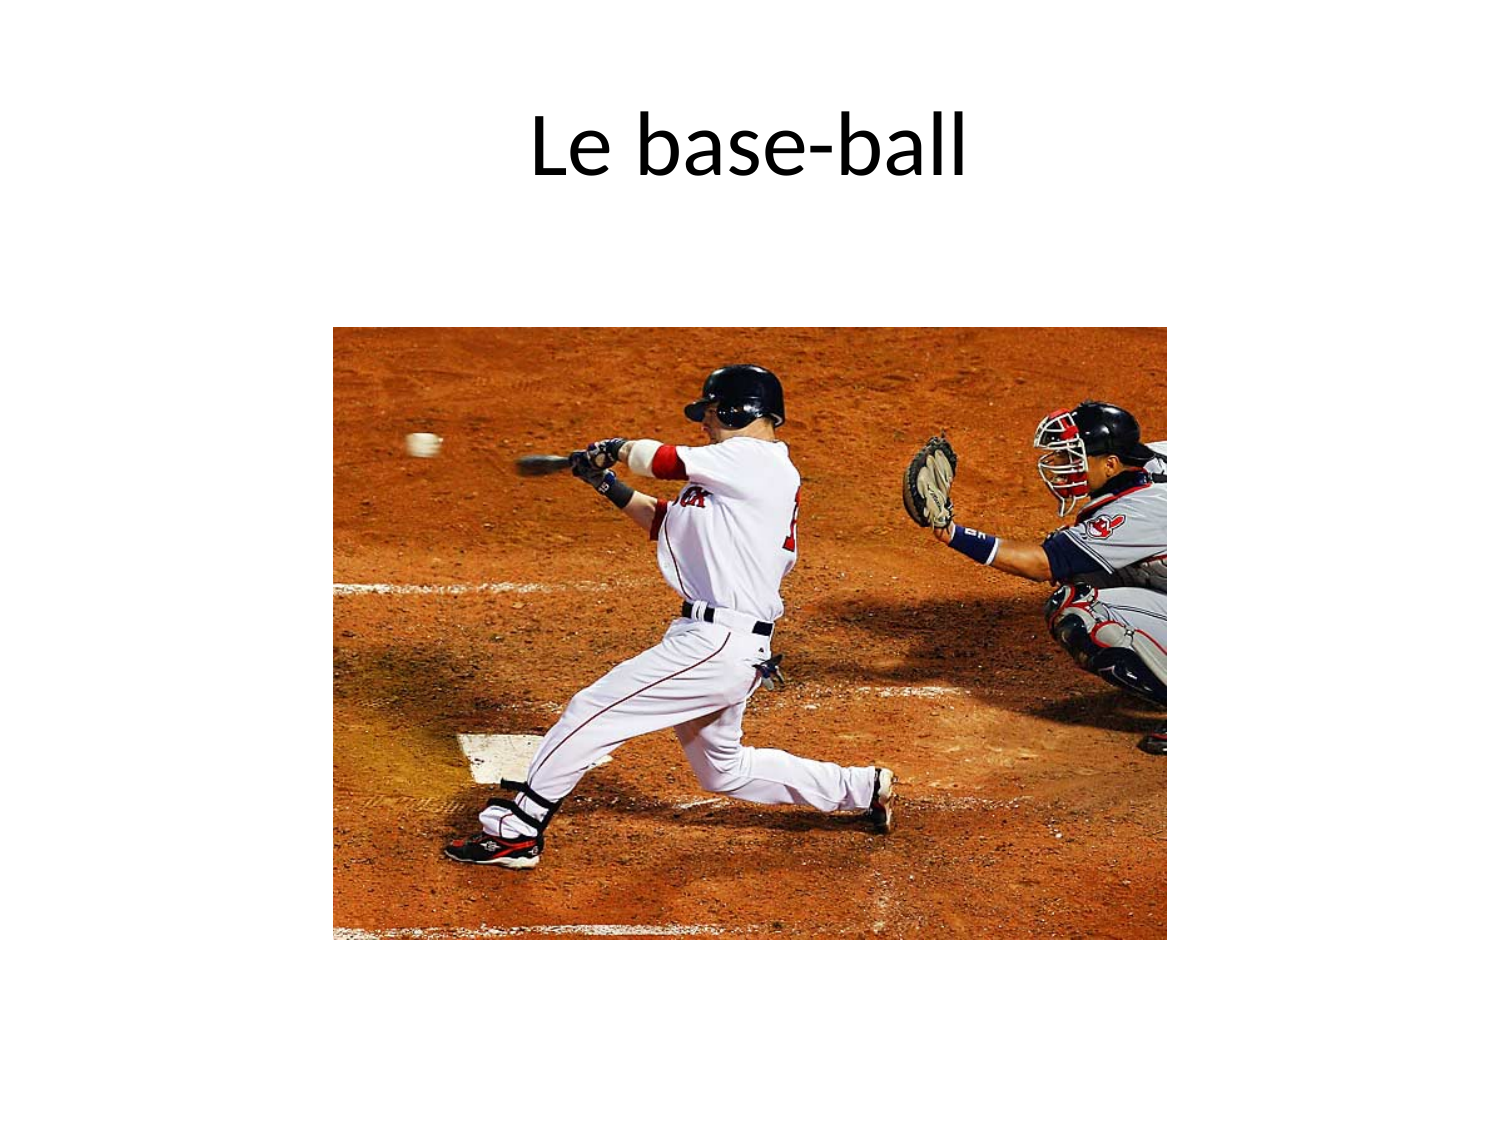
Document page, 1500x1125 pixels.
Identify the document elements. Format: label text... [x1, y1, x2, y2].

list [333, 327, 1167, 941]
title Le base-ball [75, 45, 1425, 233]
